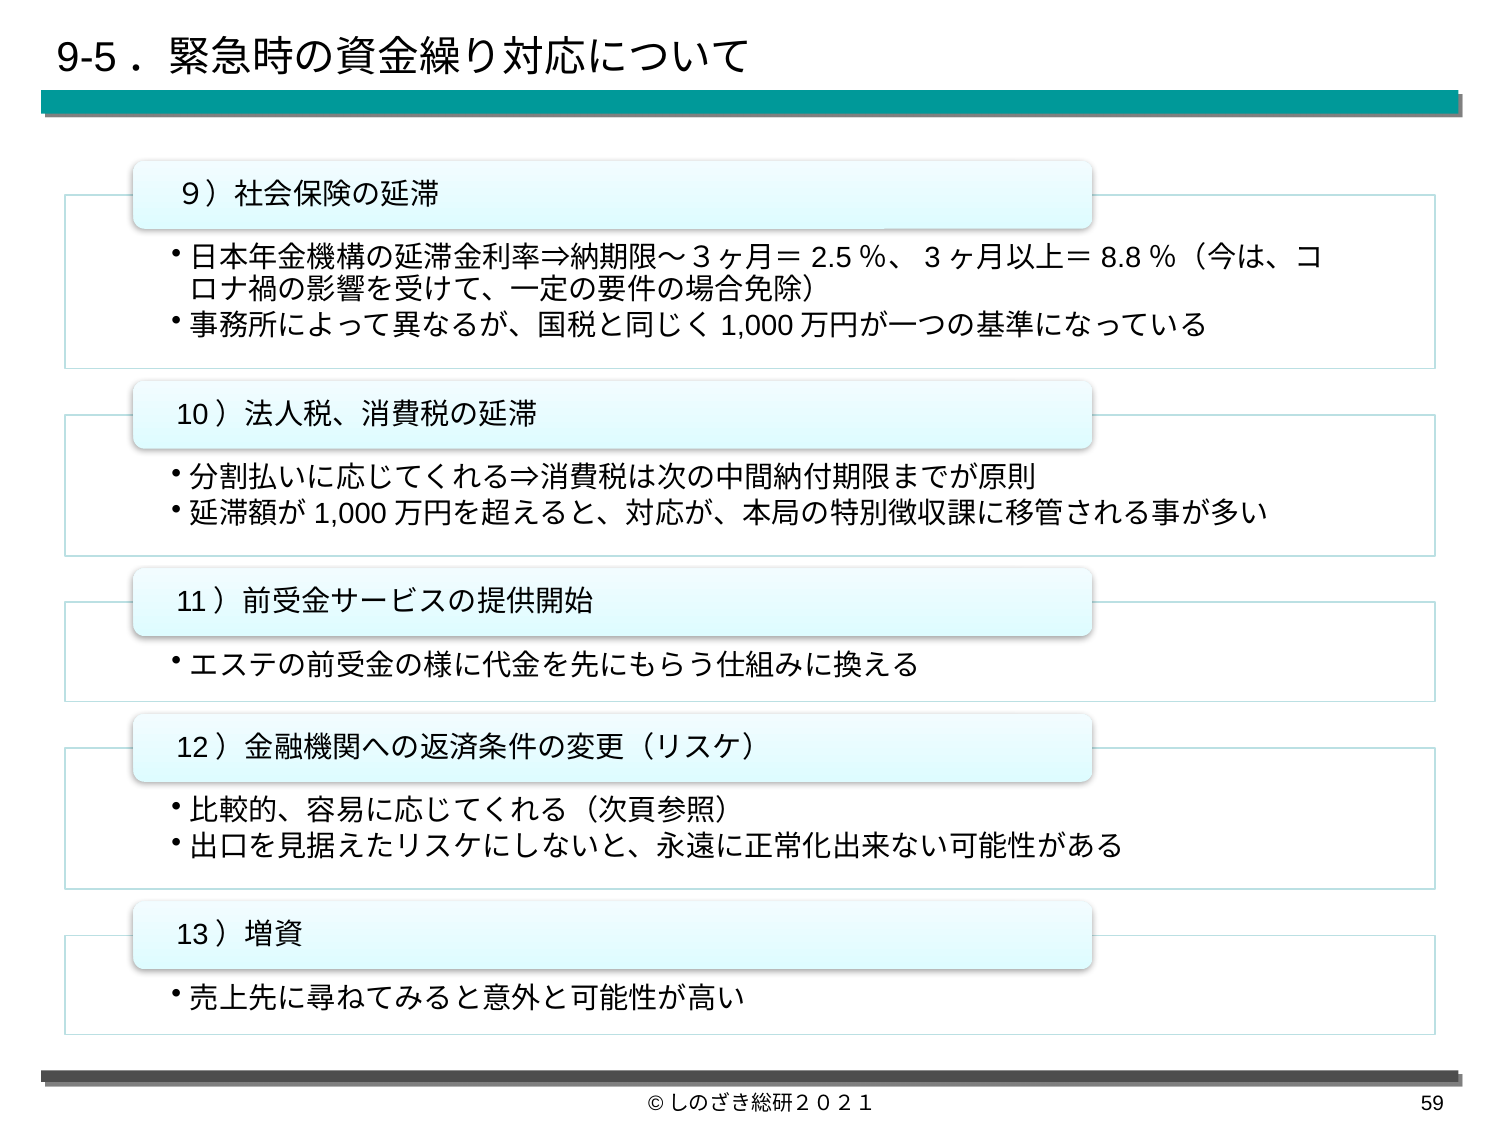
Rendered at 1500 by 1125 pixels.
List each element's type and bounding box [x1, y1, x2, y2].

text_box [64, 148, 1436, 1047]
slide_number [1108, 1082, 1459, 1125]
title [41, 19, 1459, 91]
footer [524, 1082, 1000, 1125]
